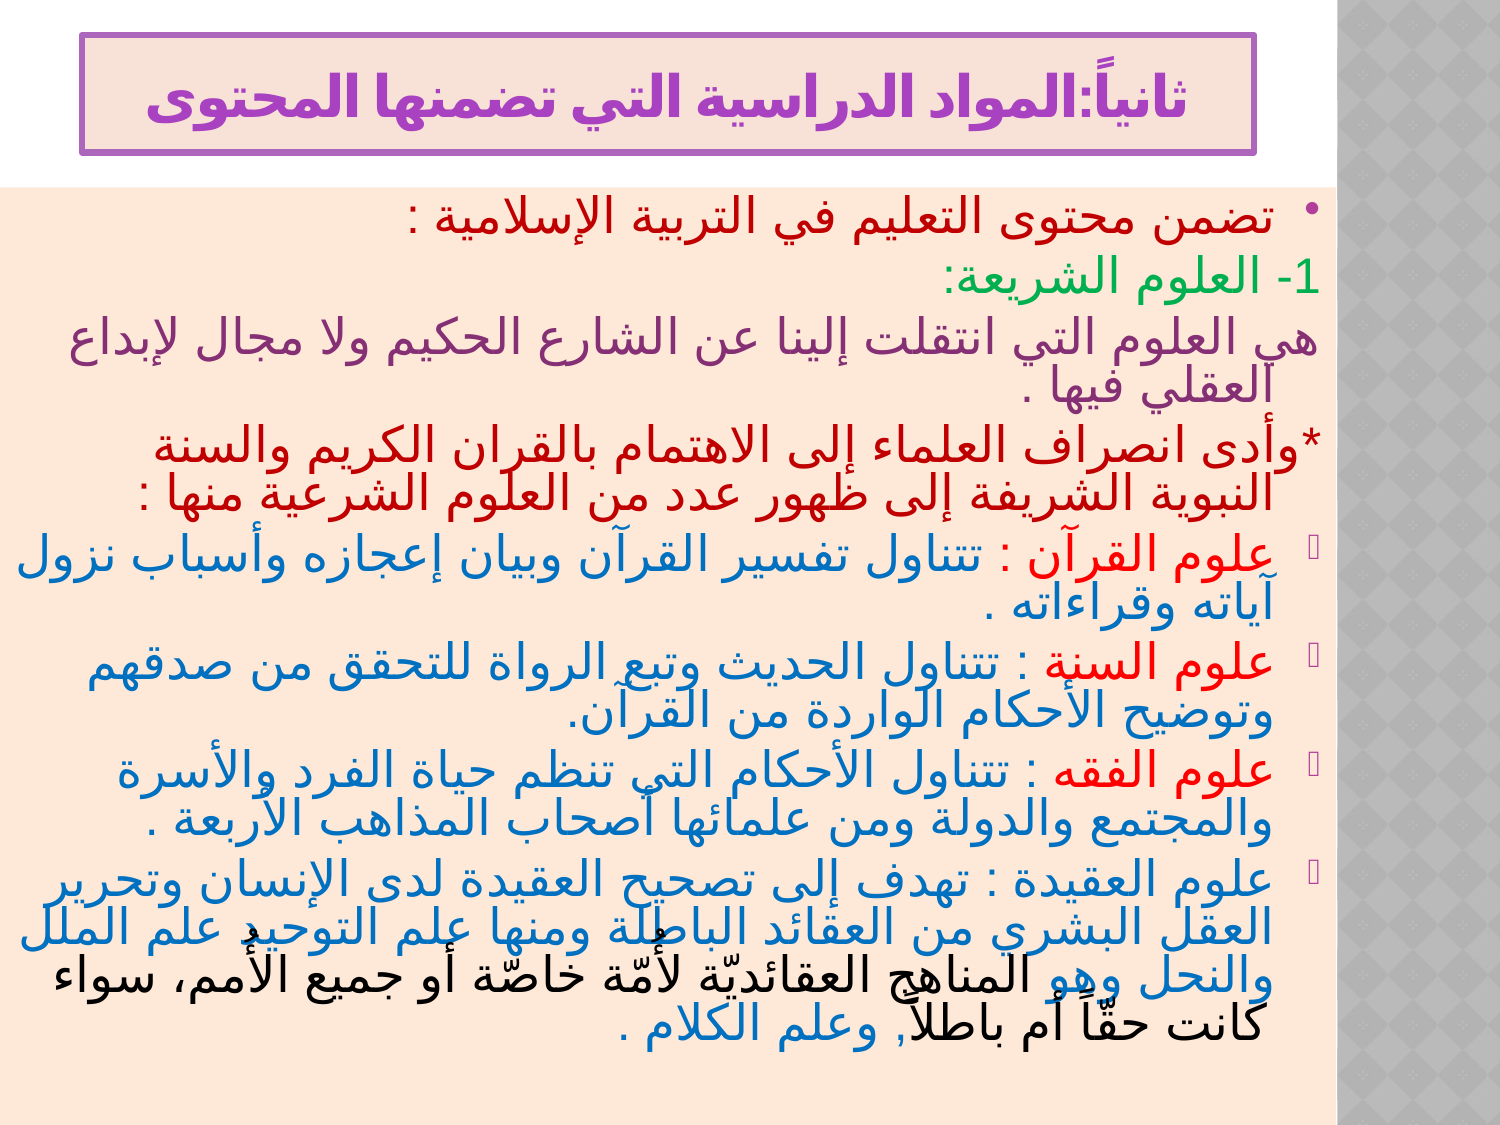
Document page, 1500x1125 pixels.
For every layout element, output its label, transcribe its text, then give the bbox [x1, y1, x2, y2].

title ثانياً:المواد الدراسية التي تضمنها المحتوى [79, 32, 1257, 156]
list تضمن محتوى التعليم في التربية الإسلامية : 1- العلوم الشريعة: هي العلوم التي انتقلت إلينا عن الشارع الحكيم ولا مجال لإبداع العقلي فيها . *وأدى انصراف العلماء إلى الاهتمام بالقران الكريم والسنة النبوية الشريفة إلى ظهور عدد من العلوم الشرعية منها : علوم القرآن : تتناول تفسير القرآن وبيان إعجازه وأسباب نزول آياته وقراءاته . علوم السنة : تتناول الحديث وتبع الرواة للتحقق من صدقهم وتوضيح الأحكام الواردة من القرآن. علوم الفقه : تتناول الأحكام التي تنظم حياة الفرد والأسرة والمجتمع والدولة ومن علمائها أصحاب المذاهب الأربعة . علوم العقيدة : تهدف إلى تصحيح العقيدة لدى الإنسان وتحرير العقل البشري من العقائد الباطلة ومنها علم التوحيد علم الملل والنحل وهو المناهج العقائديّة لأُمّة خاصّة أو جميع الأُمم، سواء كانت حقّاً أم باطلاً, وعلم الكلام . [0, 187, 1337, 1125]
